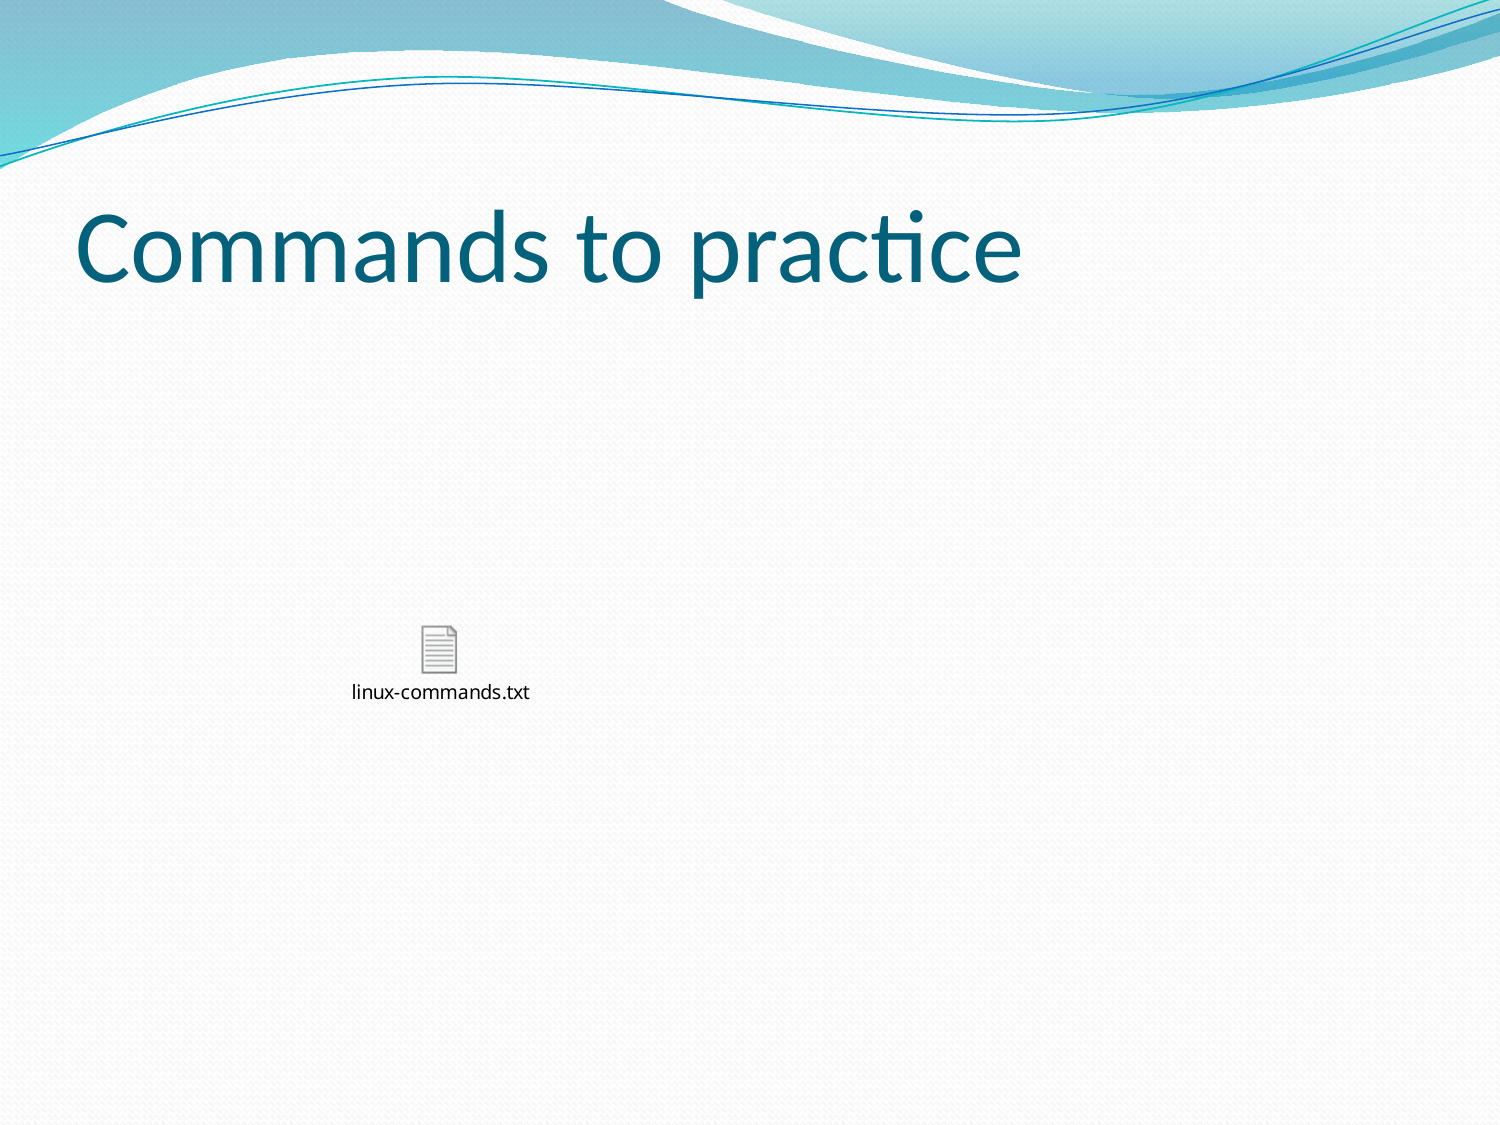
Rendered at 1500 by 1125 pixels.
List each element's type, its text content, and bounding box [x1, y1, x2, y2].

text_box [329, 623, 551, 712]
title Commands to practice [75, 115, 1425, 303]
